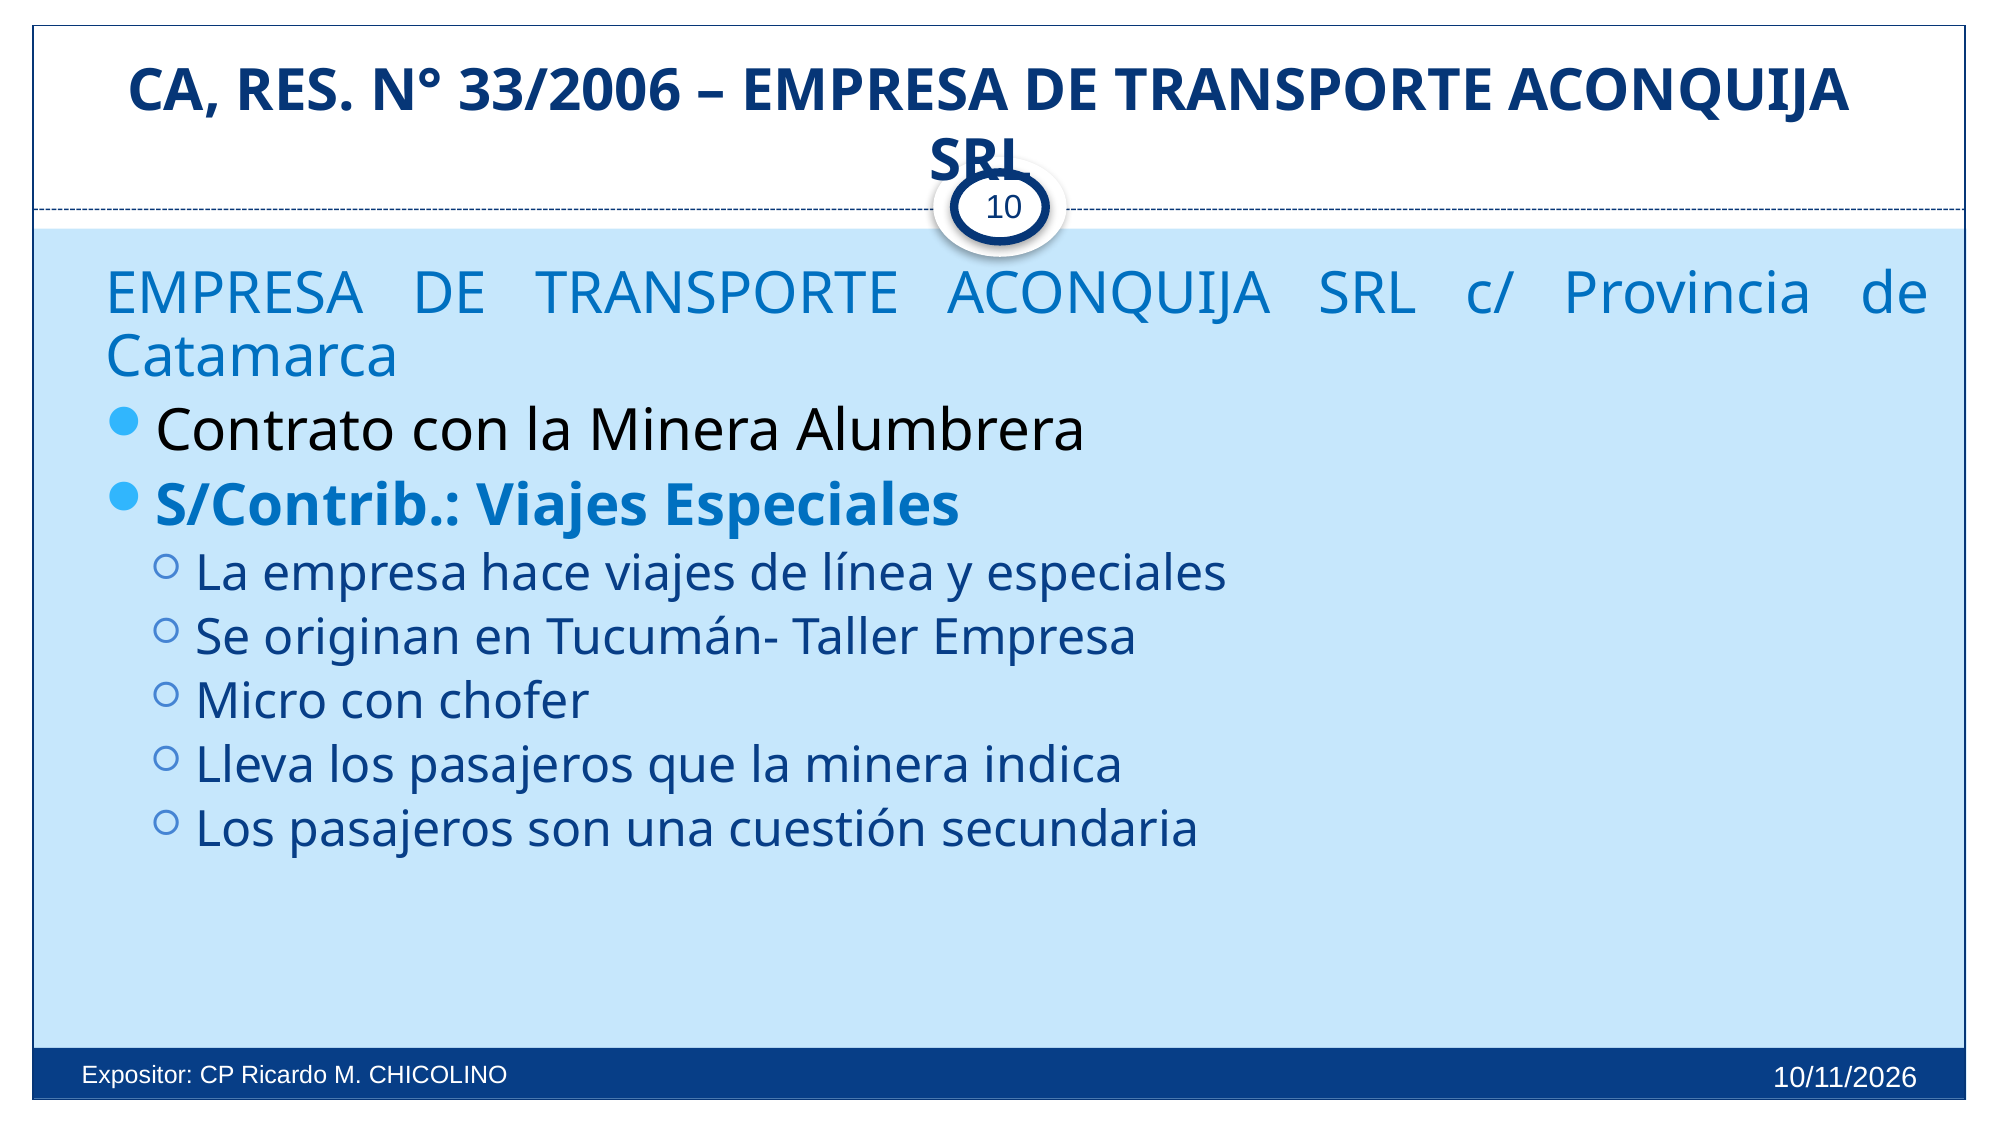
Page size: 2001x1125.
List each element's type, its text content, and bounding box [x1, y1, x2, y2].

footer Expositor: CP Ricardo M. CHICOLINO [66, 1051, 850, 1112]
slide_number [1266, 1050, 1933, 1111]
slide_number 10 [954, 168, 1055, 241]
title CA, RES. N° 33/2006 – EMPRESA DE TRANSPORTE ACONQUIJA SRL [61, 70, 1916, 200]
list EMPRESA DE TRANSPORTE ACONQUIJA SRL c/ Provincia de Catamarca Contrato con la Minera Alumbrera S/Contrib.: Viajes Especiales La empresa hace viajes de línea y especiales Se originan en Tucumán- Taller Empresa Micro con chofer Lleva los pasajeros que la minera indica Los pasajeros son una cuestión secundaria [90, 255, 1946, 1006]
